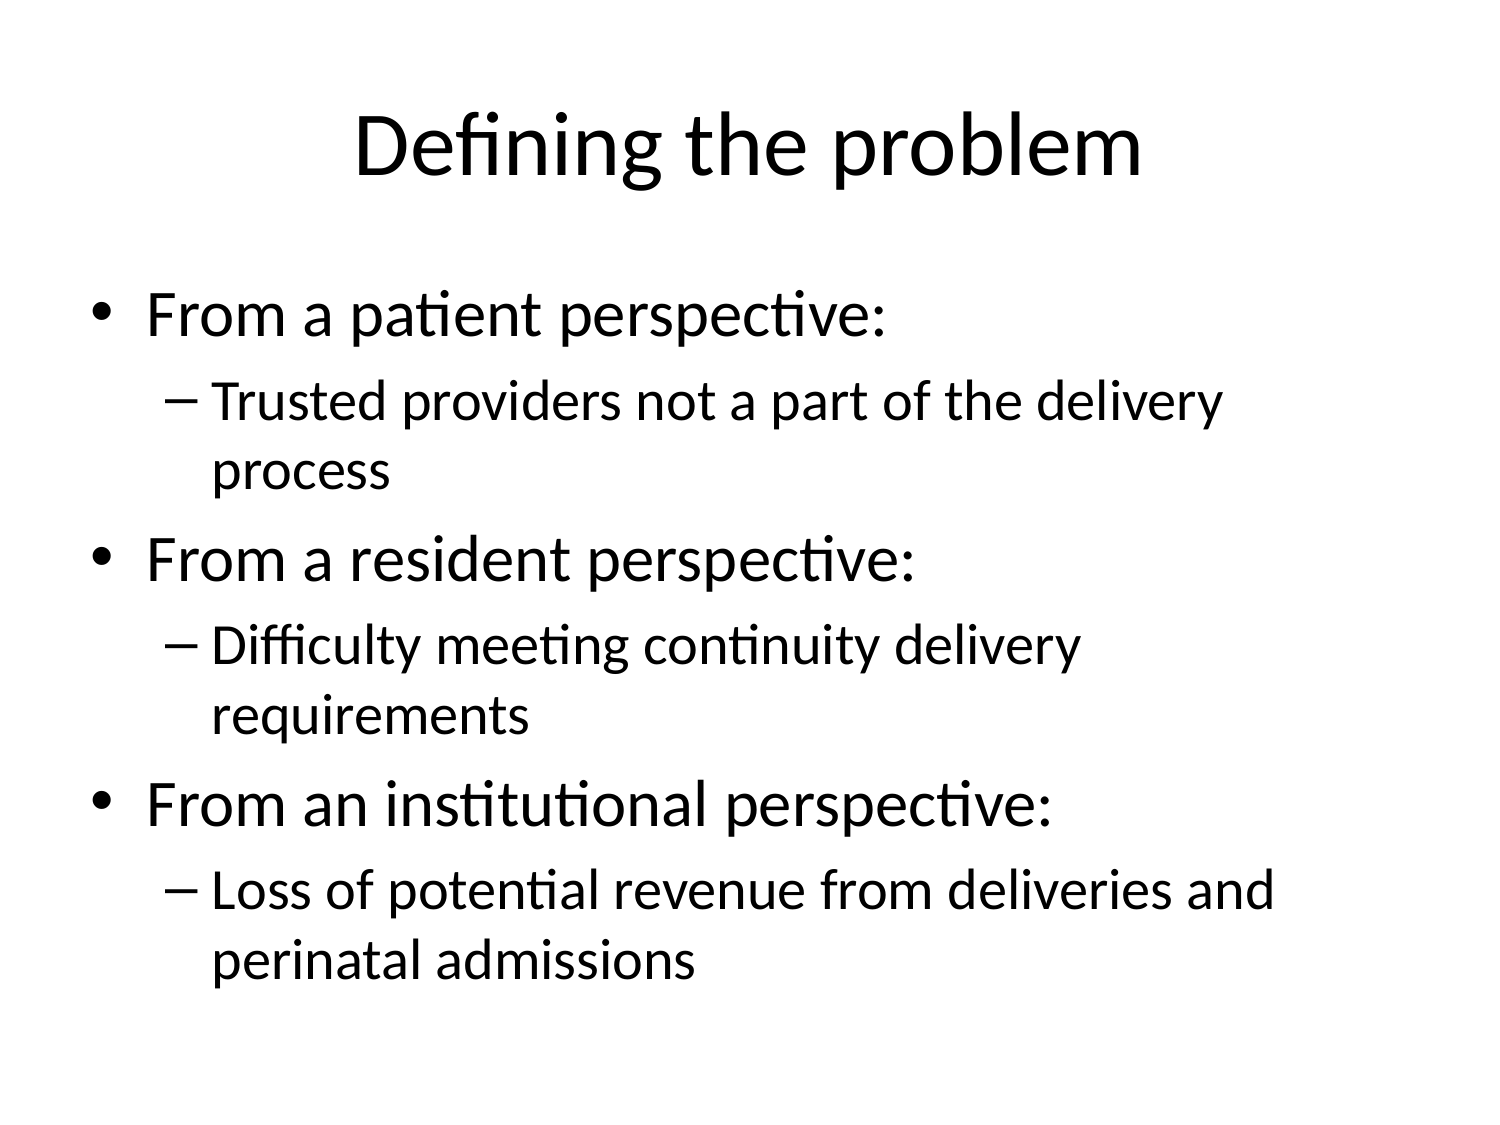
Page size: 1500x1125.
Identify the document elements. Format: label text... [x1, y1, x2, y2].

list From a patient perspective: Trusted providers not a part of the delivery process From a resident perspective: Difficulty meeting continuity delivery requirements From an institutional perspective: Loss of potential revenue from deliveries and perinatal admissions [75, 262, 1425, 1005]
title Defining the problem [75, 45, 1425, 233]
